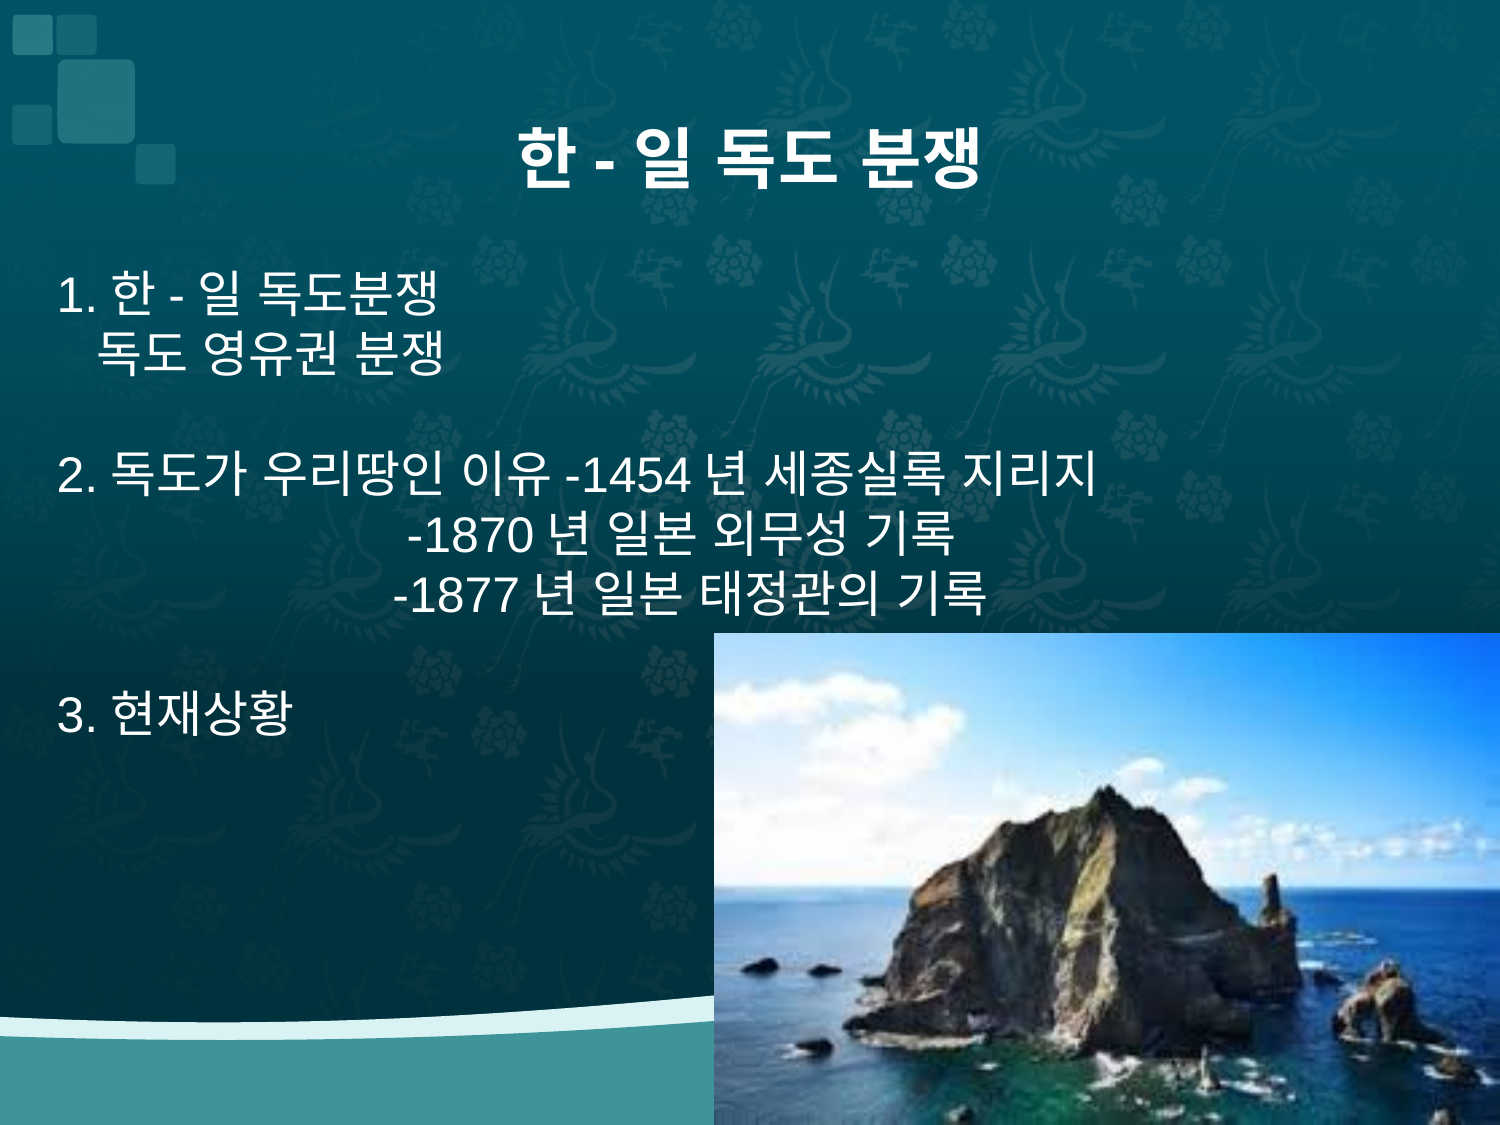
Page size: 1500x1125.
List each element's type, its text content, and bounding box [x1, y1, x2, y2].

picture [714, 633, 1500, 1125]
title 한-일 독도 분쟁 [113, 85, 1388, 228]
text_box 1.한-일 독도분쟁 독도 영유권 분쟁 2.독도가 우리땅인 이유-1454년 세종실록 지리지 -1870년 일본 외무성 기록 -1877년 일본 태정관의 기록 3.현재상황 [41, 255, 1460, 811]
